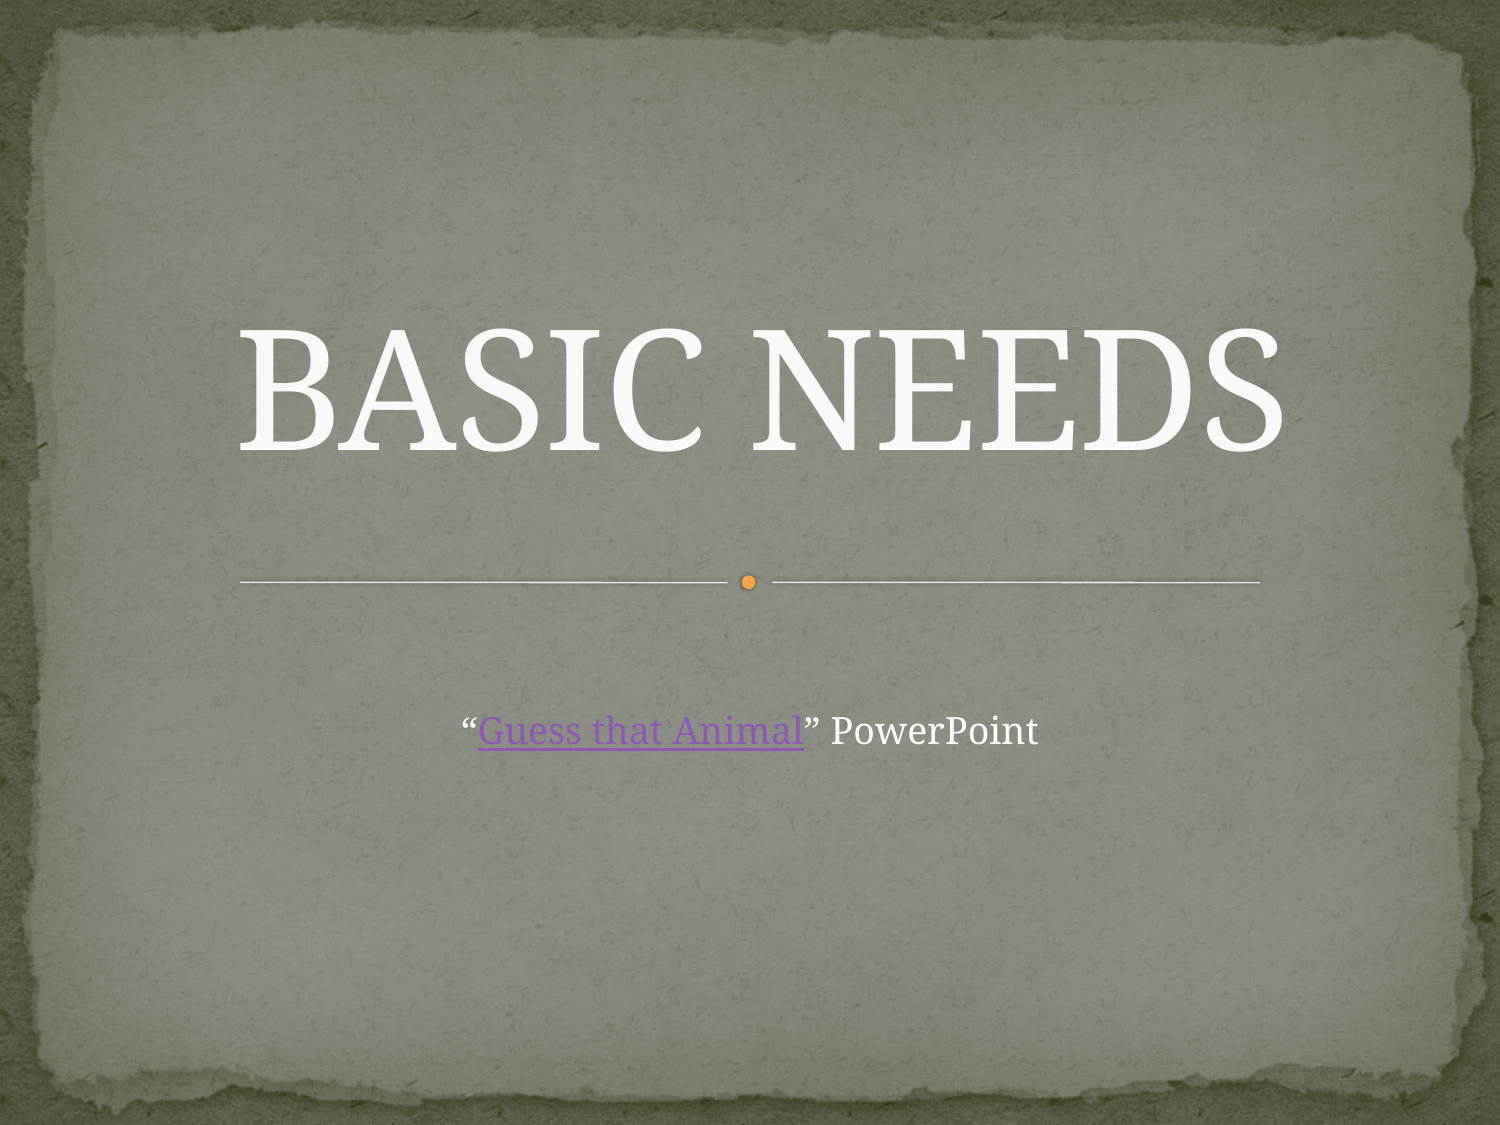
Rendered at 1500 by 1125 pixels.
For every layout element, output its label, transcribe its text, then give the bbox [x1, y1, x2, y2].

title BASIC NEEDS [124, 137, 1400, 492]
text_box “Guess that Animal” PowerPoint [350, 699, 1150, 766]
